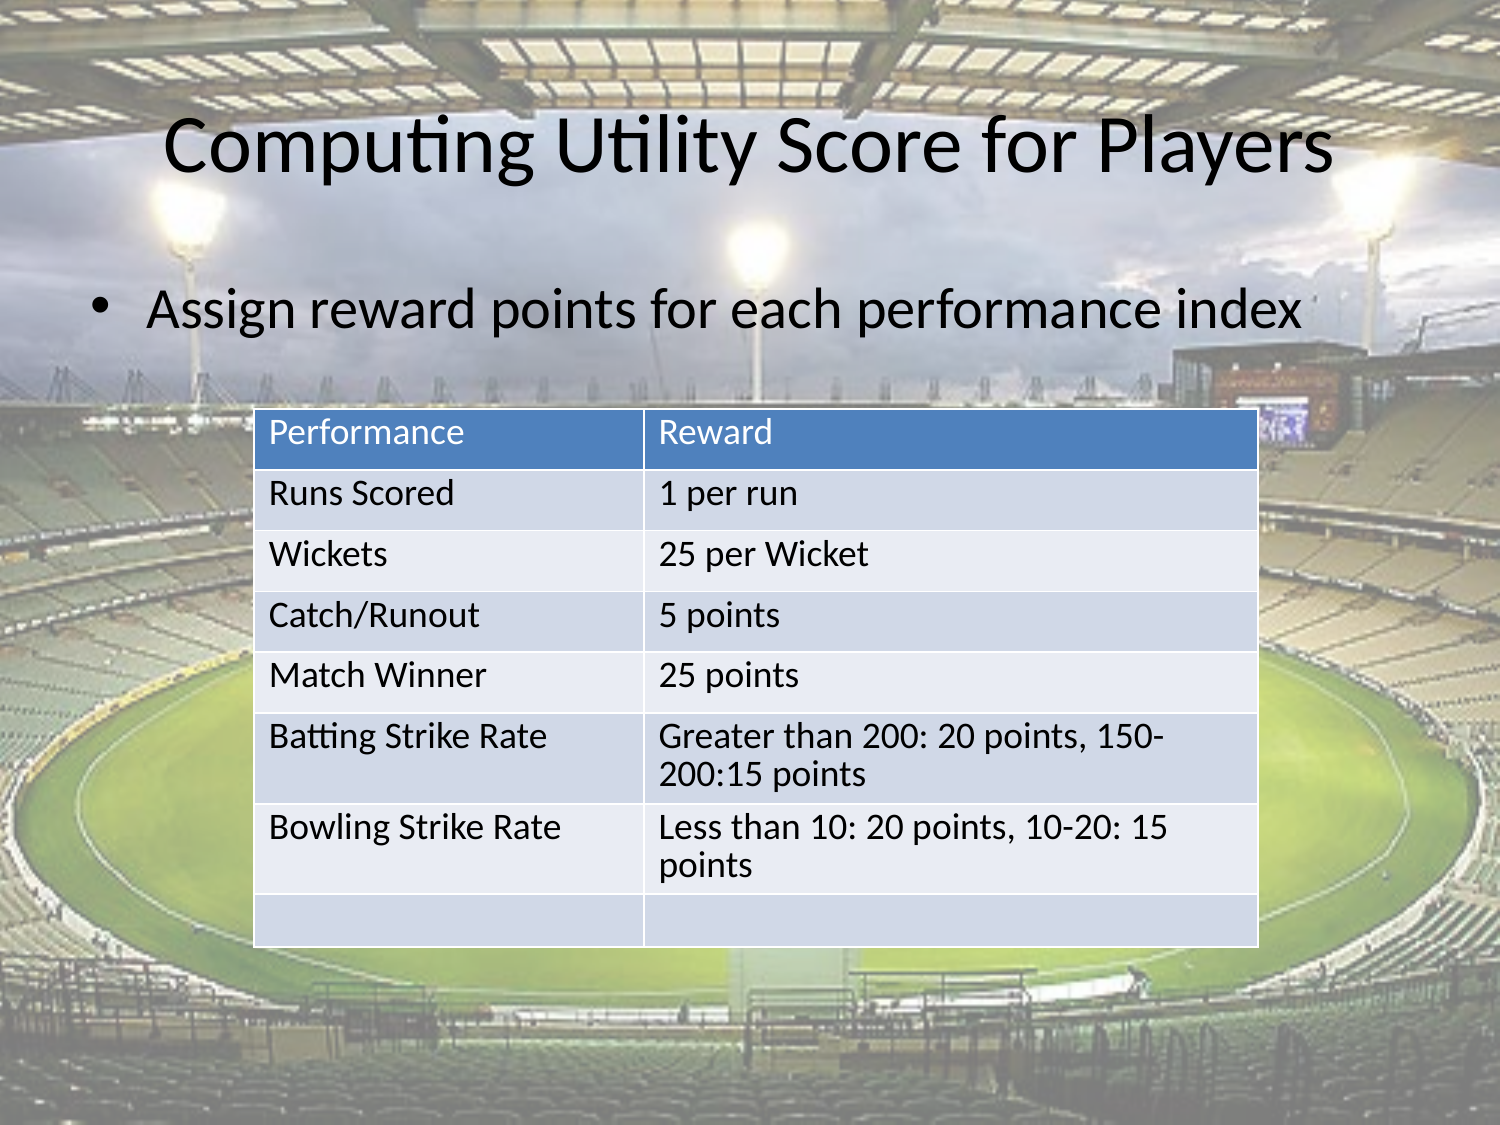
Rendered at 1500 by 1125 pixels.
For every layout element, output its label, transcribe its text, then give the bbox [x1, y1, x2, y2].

table_header Reward [645, 410, 1257, 469]
table_cell 5 points [645, 592, 1257, 651]
table_cell 25 per Wicket [645, 531, 1257, 591]
table_cell 1 per run [645, 471, 1257, 530]
table_cell Less than 10: 20 points, 10-20: 15 points [645, 805, 1257, 893]
table_cell Match Winner [255, 653, 643, 712]
table_cell [255, 895, 643, 946]
table_cell Bowling Strike Rate [255, 805, 643, 893]
table_cell Catch/Runout [255, 592, 643, 651]
title Computing Utility Score for Players [75, 45, 1425, 233]
list Assign reward points for each performance index [75, 262, 1425, 1005]
table_cell Wickets [255, 531, 643, 591]
table_cell [645, 895, 1257, 946]
table_cell Batting Strike Rate [255, 714, 643, 803]
table_cell Greater than 200: 20 points, 150-200:15 points [645, 714, 1257, 803]
table_cell 25 points [645, 653, 1257, 712]
table_header Performance [255, 410, 643, 469]
table_cell Runs Scored [255, 471, 643, 530]
